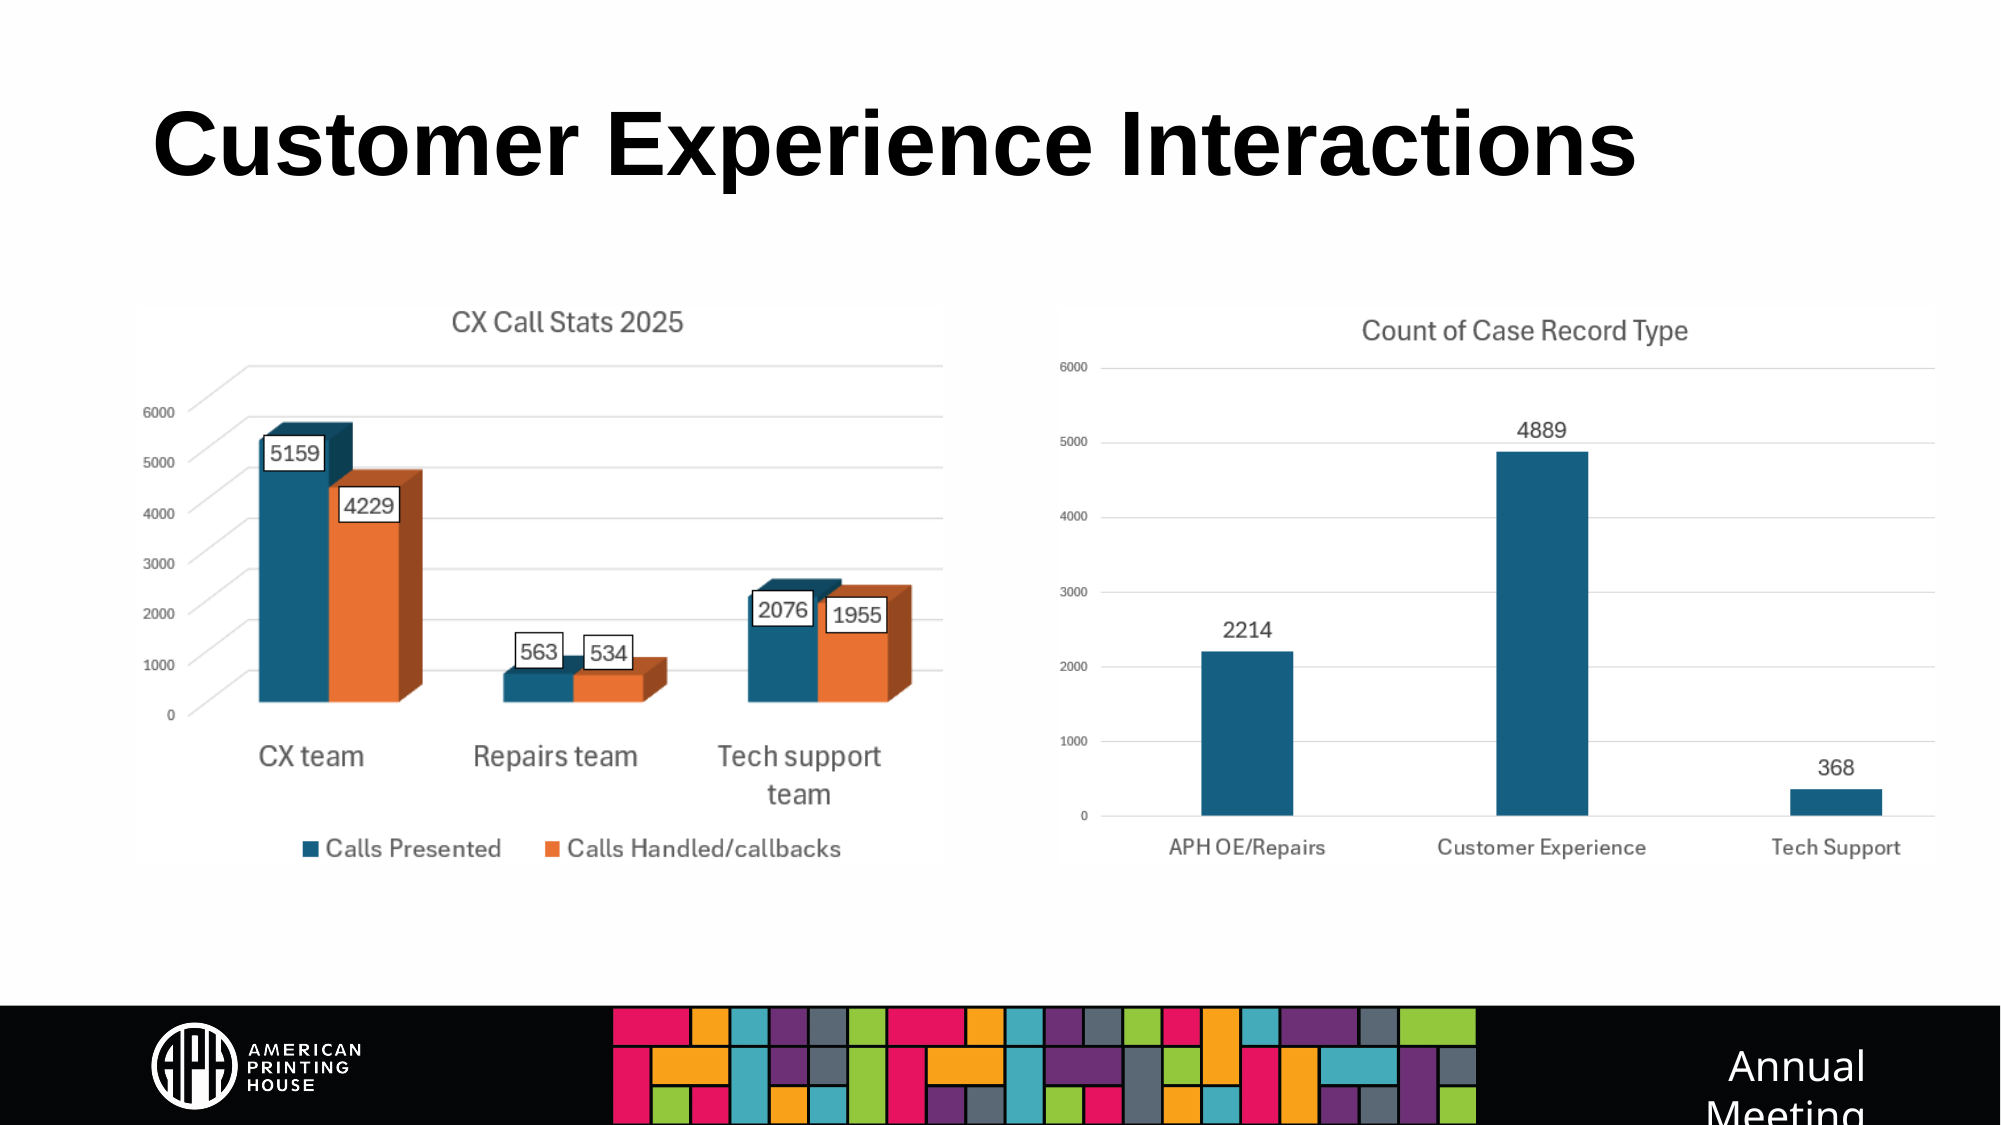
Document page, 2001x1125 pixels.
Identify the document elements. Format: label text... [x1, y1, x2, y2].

picture [1771, 1111, 1783, 1118]
picture [1727, 1107, 1734, 1125]
picture [1821, 1111, 1833, 1125]
picture [1711, 1105, 1719, 1125]
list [137, 306, 943, 866]
picture [1748, 1111, 1760, 1118]
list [1058, 306, 1935, 866]
picture [0, 0, 2001, 1125]
picture [1846, 1111, 1858, 1125]
title Customer Experience Interactions [137, 59, 1863, 232]
